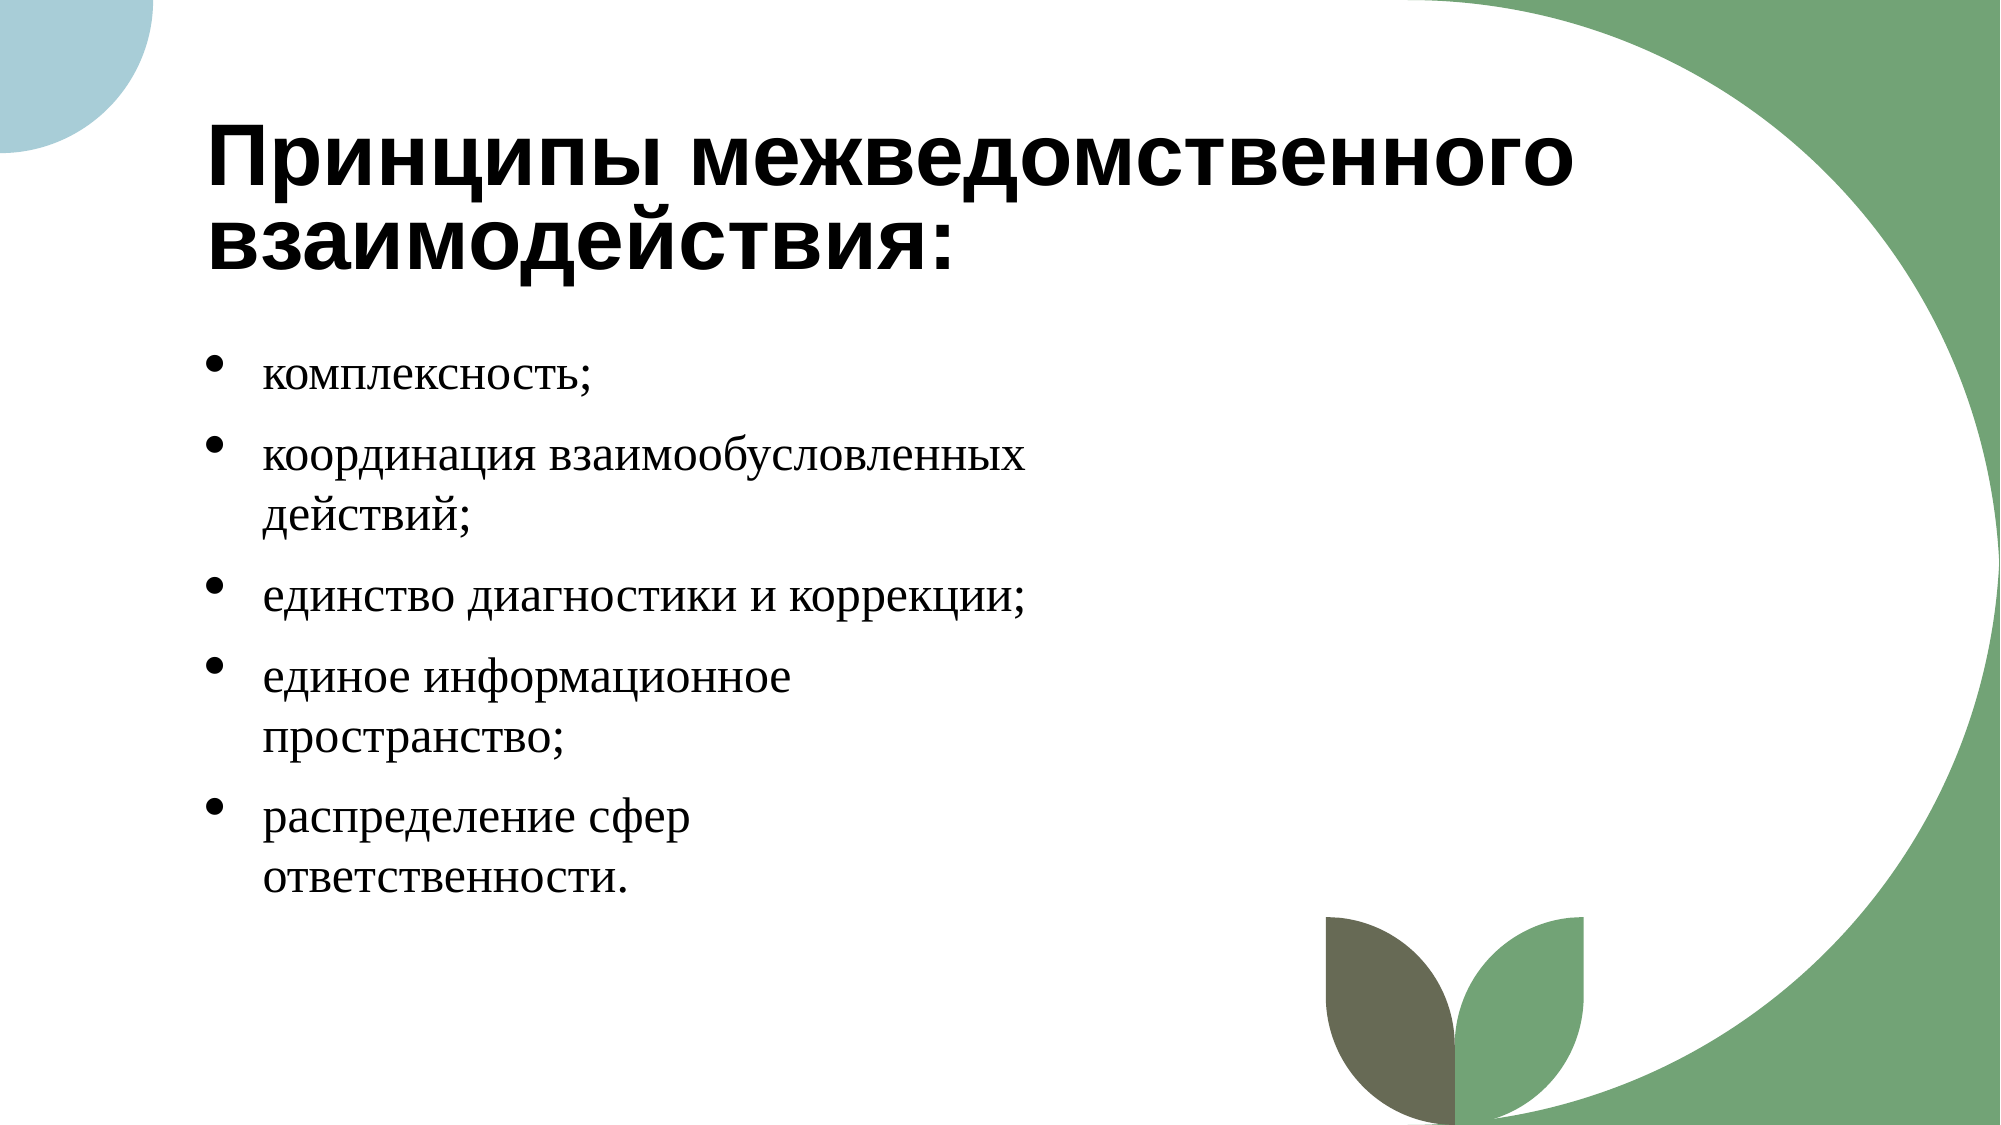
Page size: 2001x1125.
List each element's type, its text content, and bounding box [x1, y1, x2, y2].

title Принципы межведомственного взаимодействия: [191, 22, 1767, 294]
list комплексность; координация взаимообусловленных действий; единство диагностики и коррекции; единое информационное пространство; распределение сфер ответственности. [191, 332, 1062, 990]
